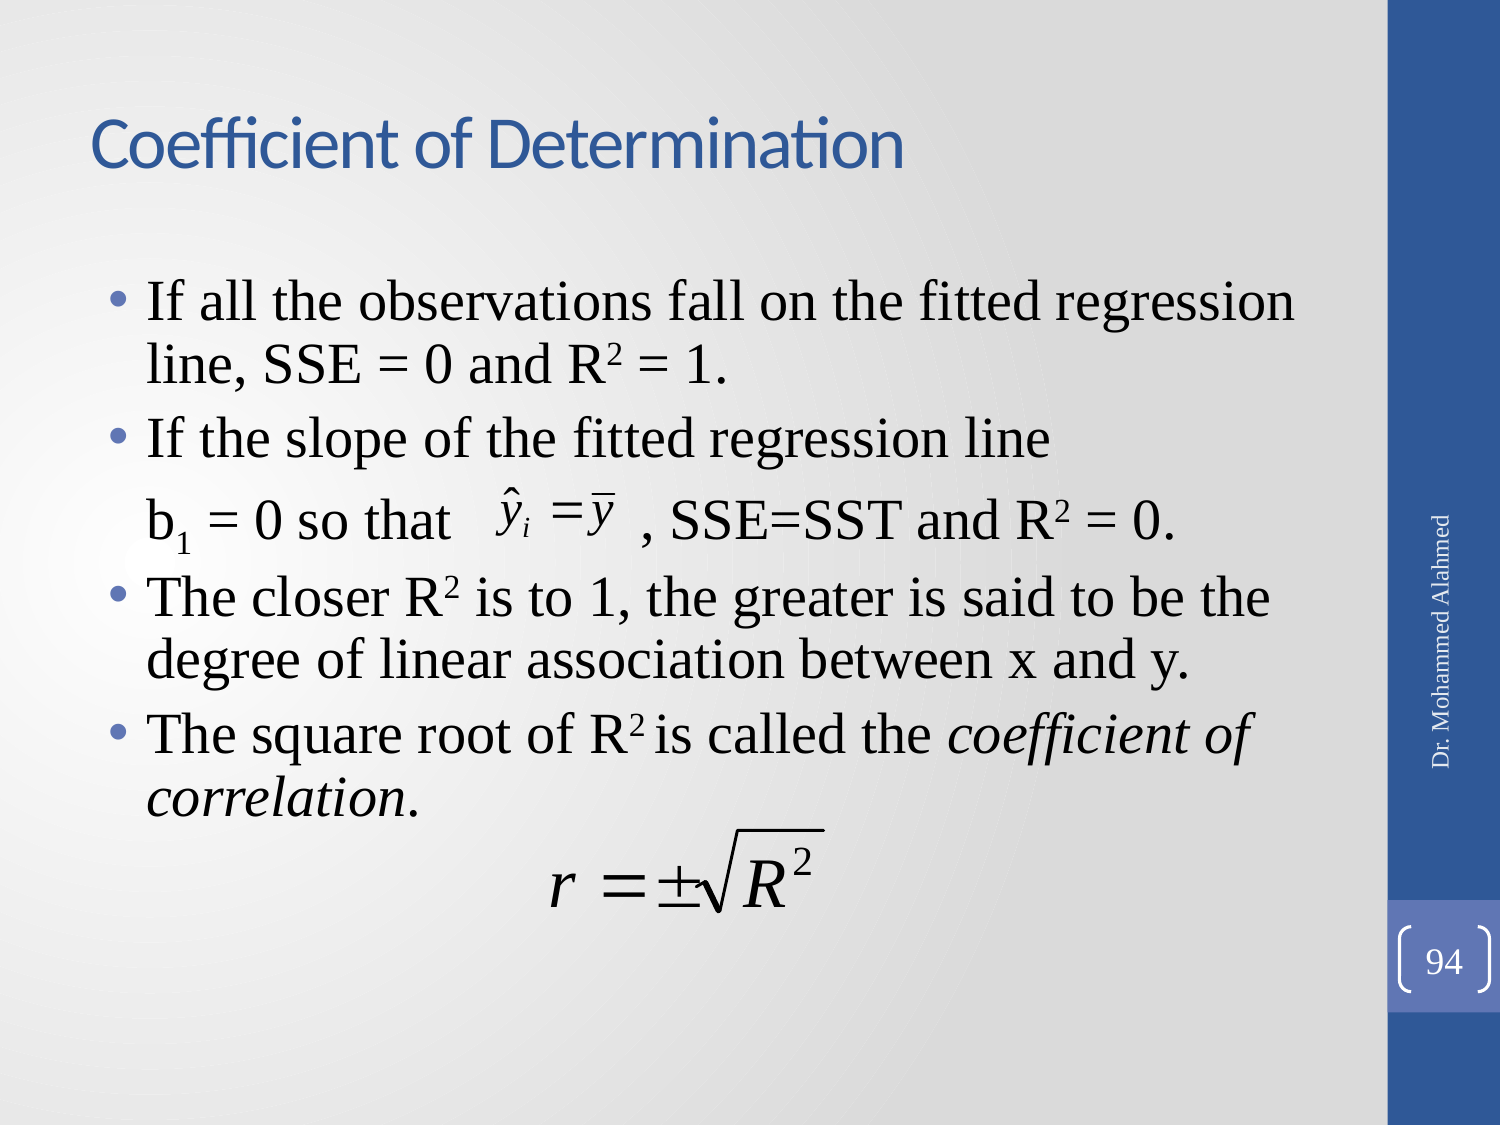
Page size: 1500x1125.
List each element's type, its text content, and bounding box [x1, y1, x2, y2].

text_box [536, 811, 840, 926]
list If all the observations fall on the fitted regression line, SSE = 0 and R2 = 1. If the slope of the fitted regression line b1 = 0 so that , SSE=SST and R2 = 0. The closer R2 is to 1, the greater is said to be the degree of linear association between x and y. The square root of R2 is called the coefficient of correlation. [75, 262, 1325, 1050]
title Coefficient of Determination [75, 45, 1325, 233]
slide_number 94 [1397, 925, 1492, 994]
footer Dr. Mohammed Alahmed [1408, 500, 1469, 889]
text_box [486, 474, 626, 551]
